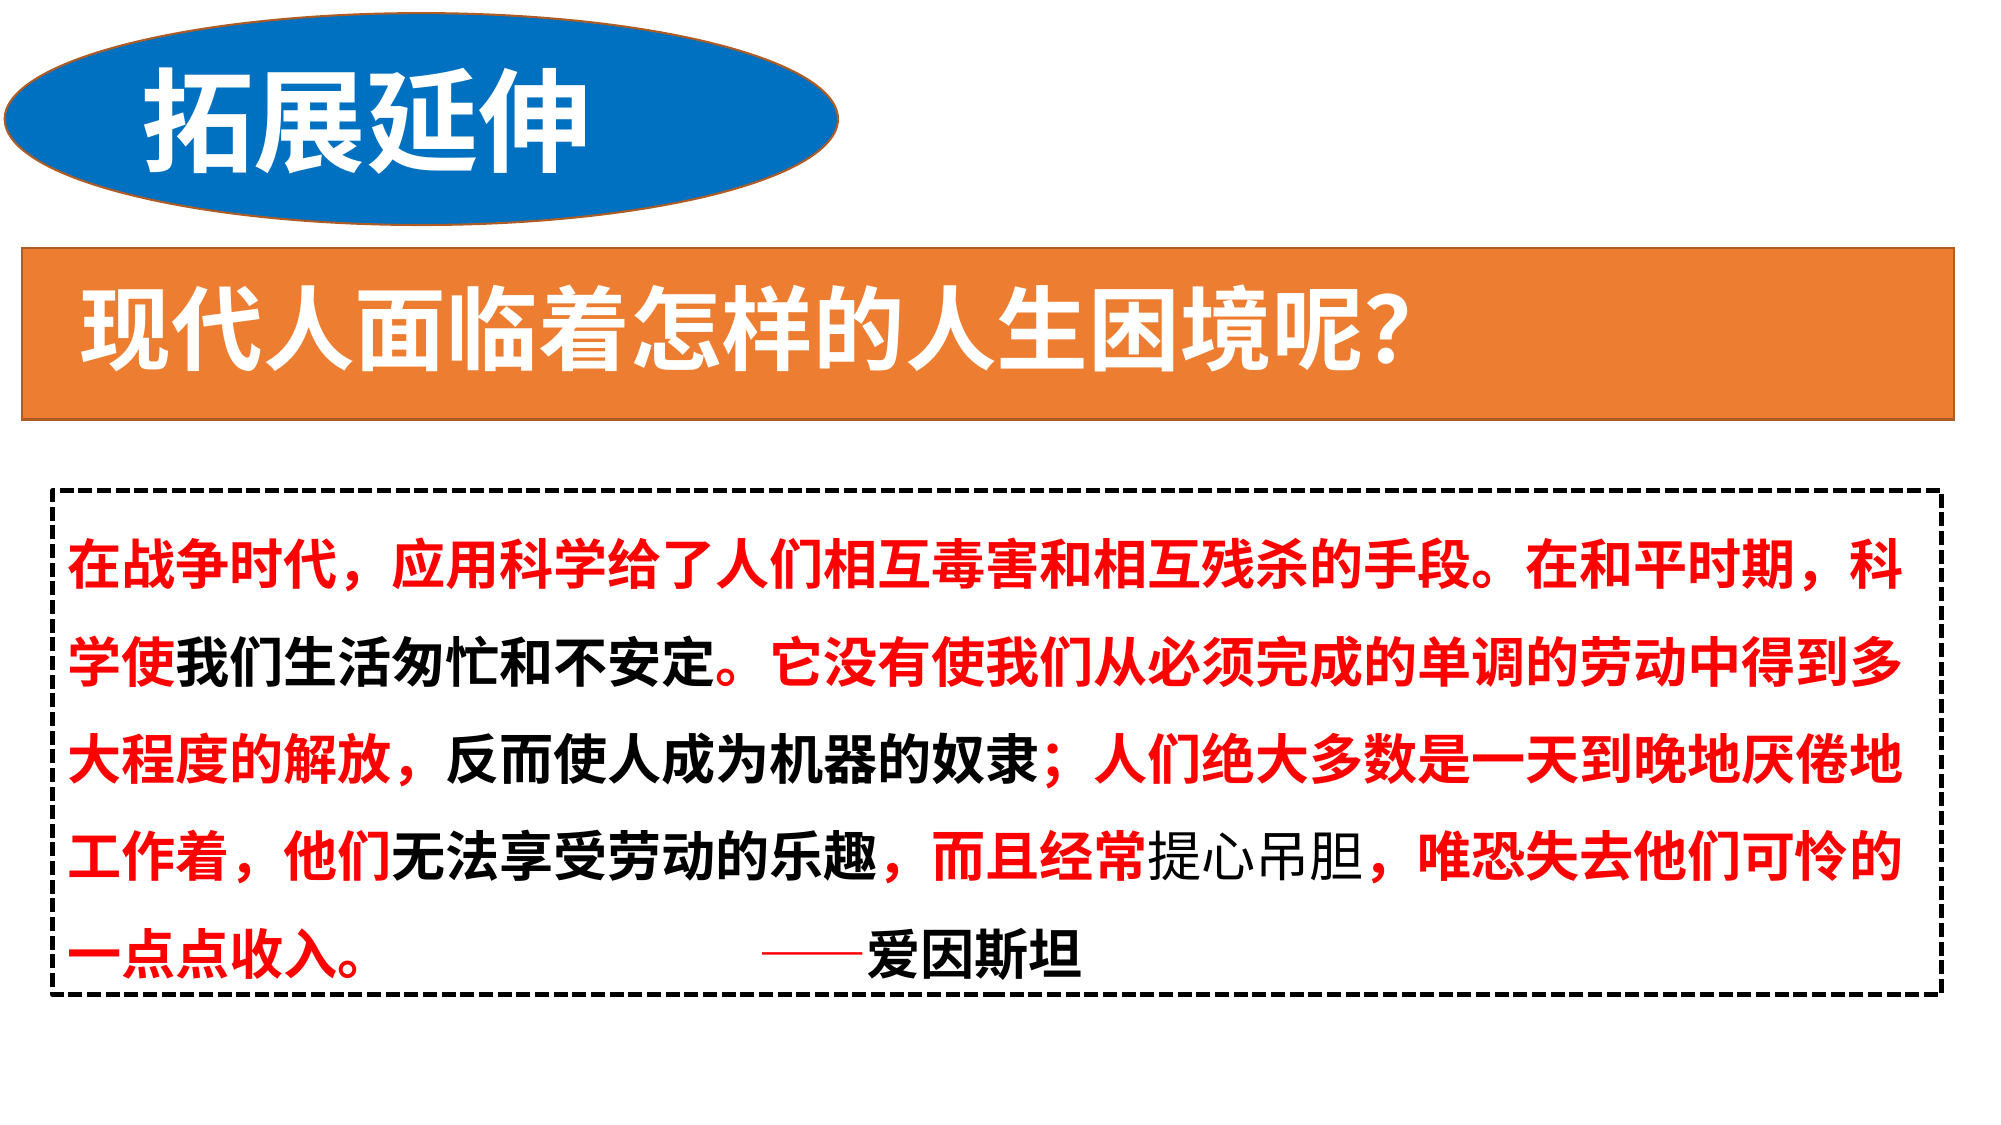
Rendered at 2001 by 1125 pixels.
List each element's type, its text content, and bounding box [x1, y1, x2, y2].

list 在战争时代，应用科学给了人们相互毒害和相互残杀的手段。在和平时期，科学使我们生活匆忙和不安定。它没有使我们从必须完成的单调的劳动中得到多大程度的解放，反而使人成为机器的奴隶；人们绝大多数是一天到晚地厌倦地工作着，他们无法享受劳动的乐趣，而且经常提心吊胆，唯恐失去他们可怜的一点点收入。 ——爱因斯坦 [52, 490, 1942, 995]
text_box 拓展延伸 [3, 12, 840, 227]
title 现代人面临着怎样的人生困境呢？ [21, 247, 1955, 421]
